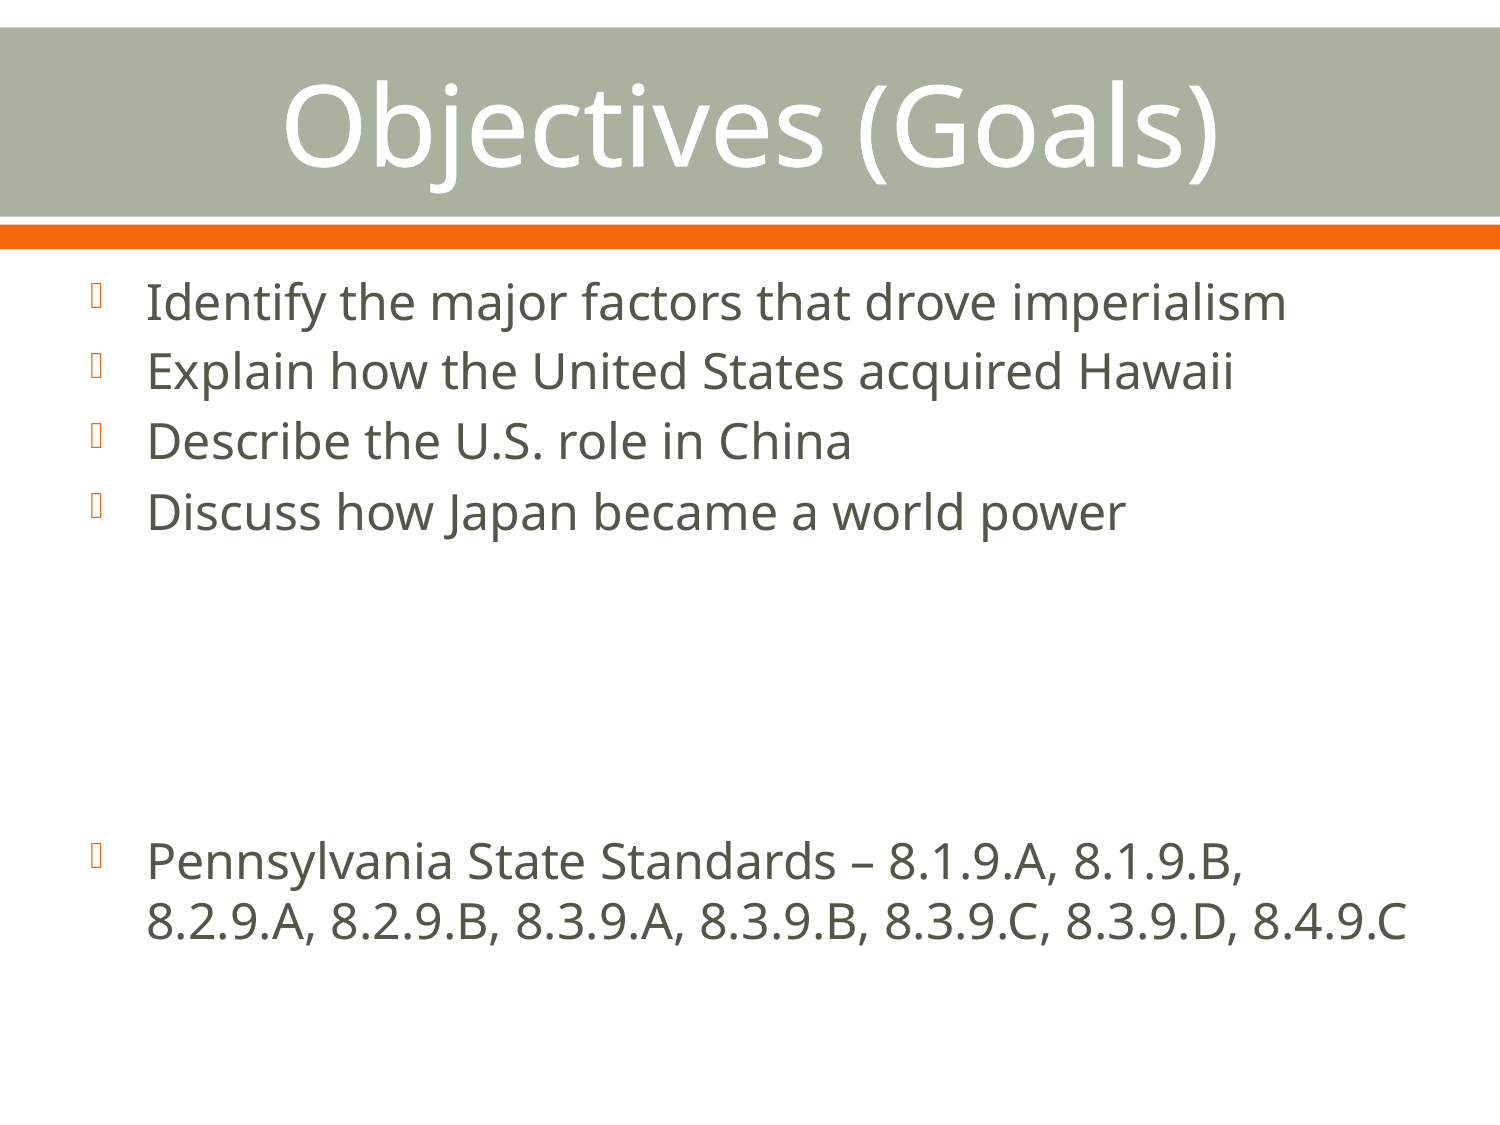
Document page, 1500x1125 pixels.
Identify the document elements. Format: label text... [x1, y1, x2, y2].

title Objectives (Goals) [75, 29, 1425, 213]
list Identify the major factors that drove imperialism Explain how the United States acquired Hawaii Describe the U.S. role in China Discuss how Japan became a world power Pennsylvania State Standards – 8.1.9.A, 8.1.9.B, 8.2.9.A, 8.2.9.B, 8.3.9.A, 8.3.9.B, 8.3.9.C, 8.3.9.D, 8.4.9.C [75, 262, 1425, 1005]
